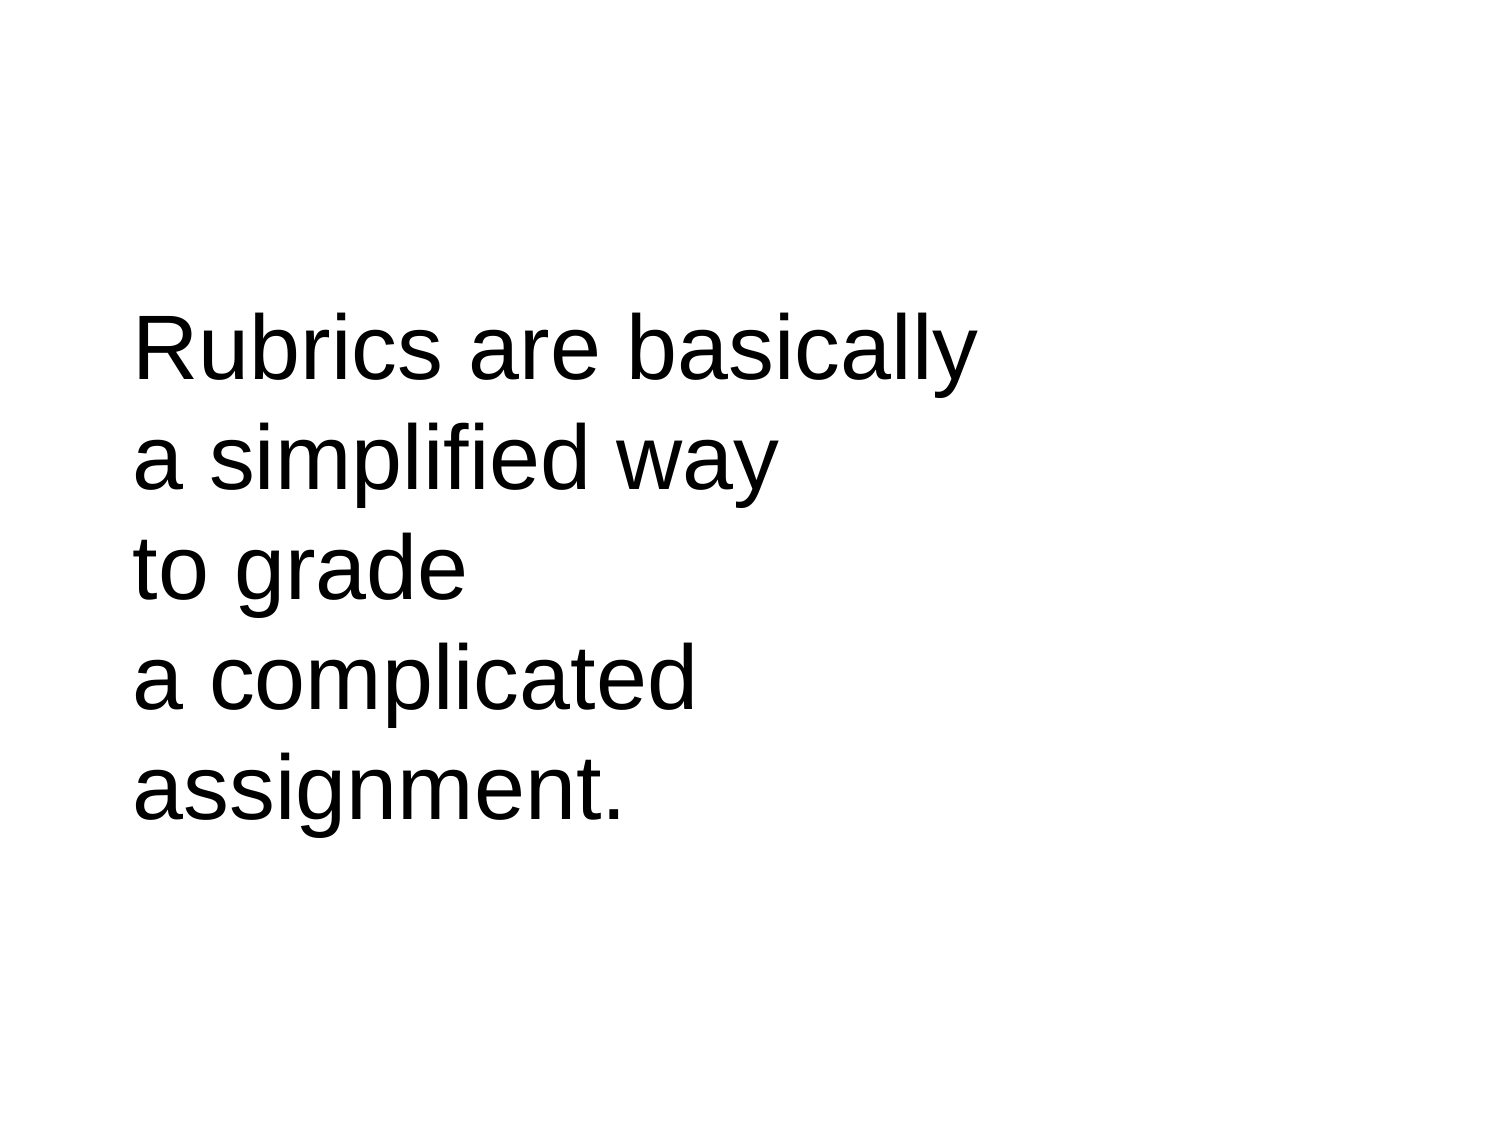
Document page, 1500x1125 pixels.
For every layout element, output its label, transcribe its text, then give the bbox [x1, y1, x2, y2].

text_box Rubrics are basically a simplified way to grade a complicated assignment. [117, 280, 1021, 845]
